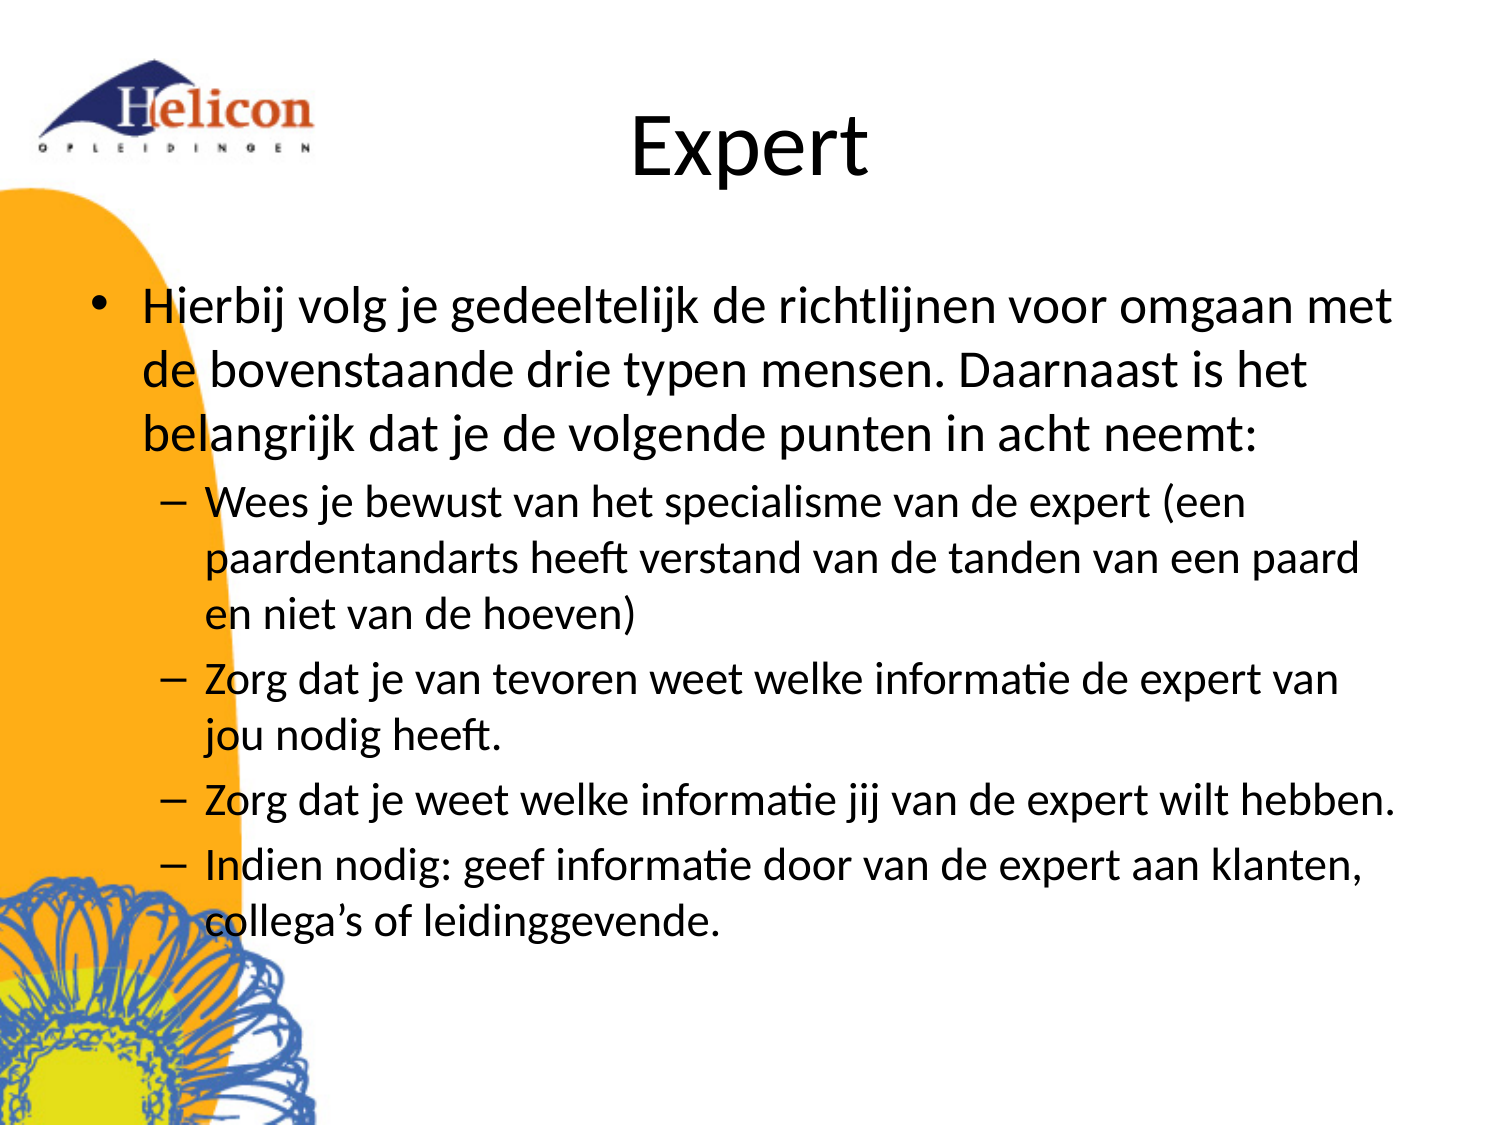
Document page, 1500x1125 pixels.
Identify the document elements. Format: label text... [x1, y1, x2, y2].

title Expert [75, 45, 1425, 233]
list Hierbij volg je gedeeltelijk de richtlijnen voor omgaan met de bovenstaande drie typen mensen. Daarnaast is het belangrijk dat je de volgende punten in acht neemt: Wees je bewust van het specialisme van de expert (een paardentandarts heeft verstand van de tanden van een paard en niet van de hoeven) Zorg dat je van tevoren weet welke informatie de expert van jou nodig heeft. Zorg dat je weet welke informatie jij van de expert wilt hebben. Indien nodig: geef informatie door van de expert aan klanten, collega’s of leidinggevende. [75, 262, 1425, 1005]
picture [0, 0, 1500, 1125]
